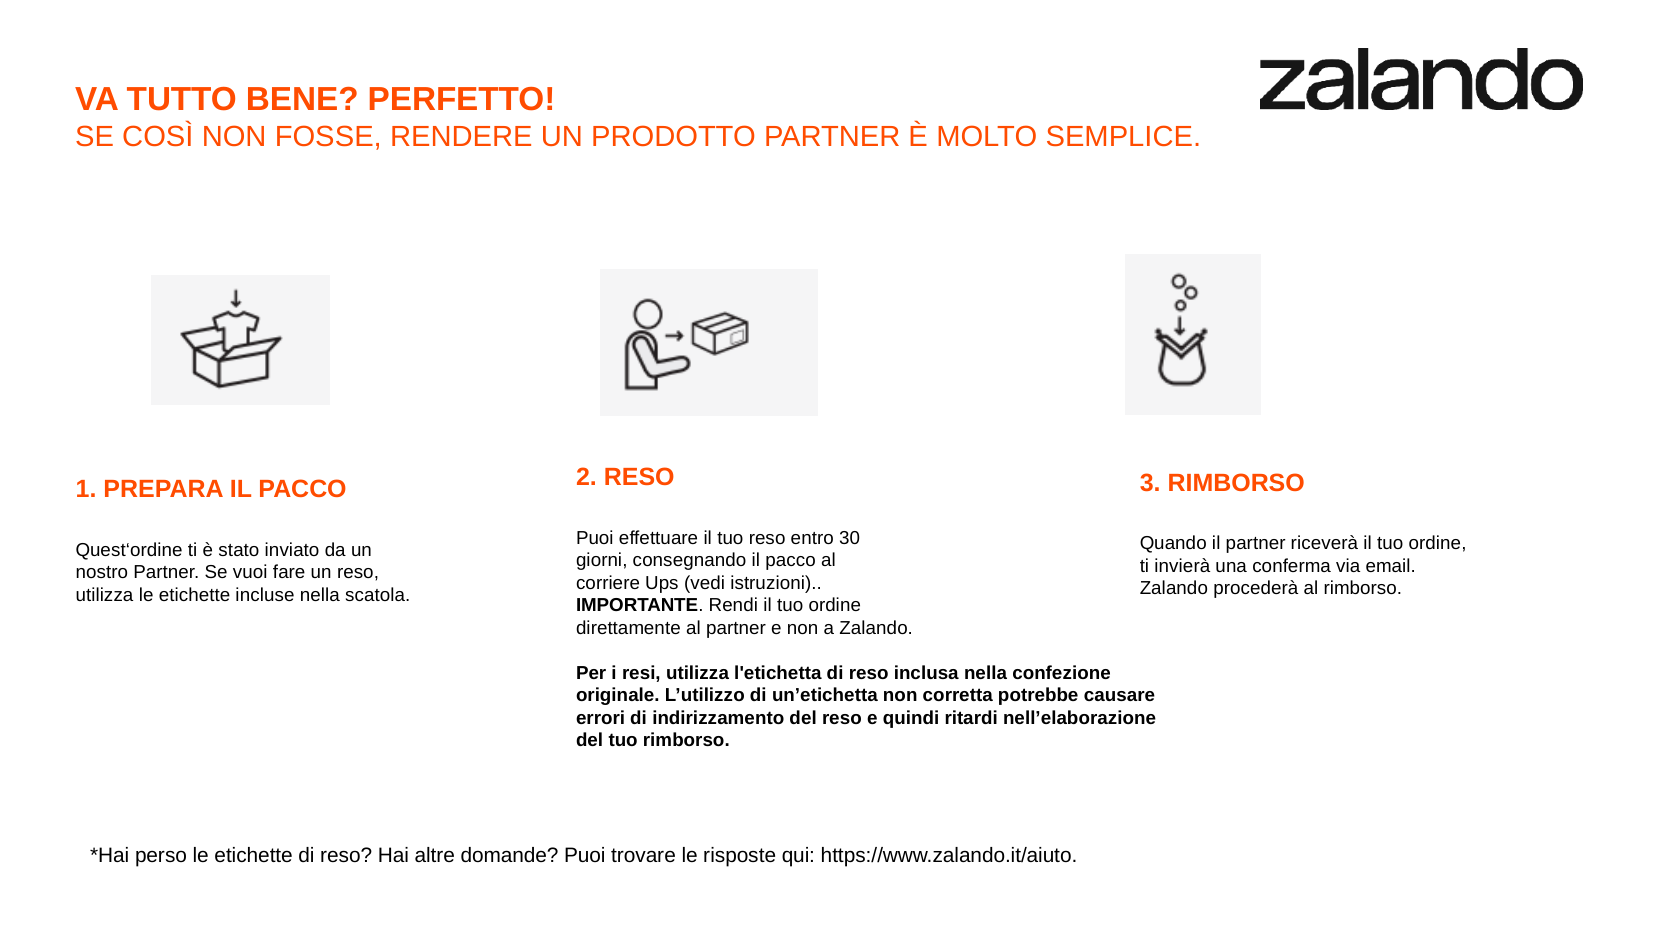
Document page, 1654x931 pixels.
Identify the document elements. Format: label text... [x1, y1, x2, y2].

text_box 2. RESO Puoi effettuare il tuo reso entro 30 giorni, consegnando il pacco al corriere Ups (vedi istruzioni).. IMPORTANTE. Rendi il tuo ordine direttamente al partner e non a Zalando. Per i resi, utilizza l'etichetta di reso inclusa nella confezione originale. L’utilizzo di un’etichetta non corretta potrebbe causare errori di indirizzamento del reso e quindi ritardi nell’elaborazione del tuo rimborso. [561, 453, 1200, 744]
picture [1259, 48, 1583, 110]
text_box 3. RIMBORSO Quando il partner riceverà il tuo ordine, ti invierà una conferma via email. Zalando procederà al rimborso. [1125, 458, 1654, 616]
text_box VA TUTTO BENE? PERFETTO! SE COSÌ NON FOSSE, RENDERE UN PRODOTTO PARTNER È MOLTO SEMPLICE. [74, 36, 1563, 193]
text_box *Hai perso le etichette di reso? Hai altre domande? Puoi trovare le risposte qui: https://www.zalando.it/aiuto. [75, 744, 1590, 885]
picture [1124, 254, 1261, 415]
picture [599, 269, 818, 416]
text_box 1. PREPARA IL PACCO Quest‘ordine ti è stato inviato da un nostro Partner. Se vuoi fare un reso, utilizza le etichette incluse nella scatola. [60, 465, 561, 648]
picture [151, 275, 331, 406]
